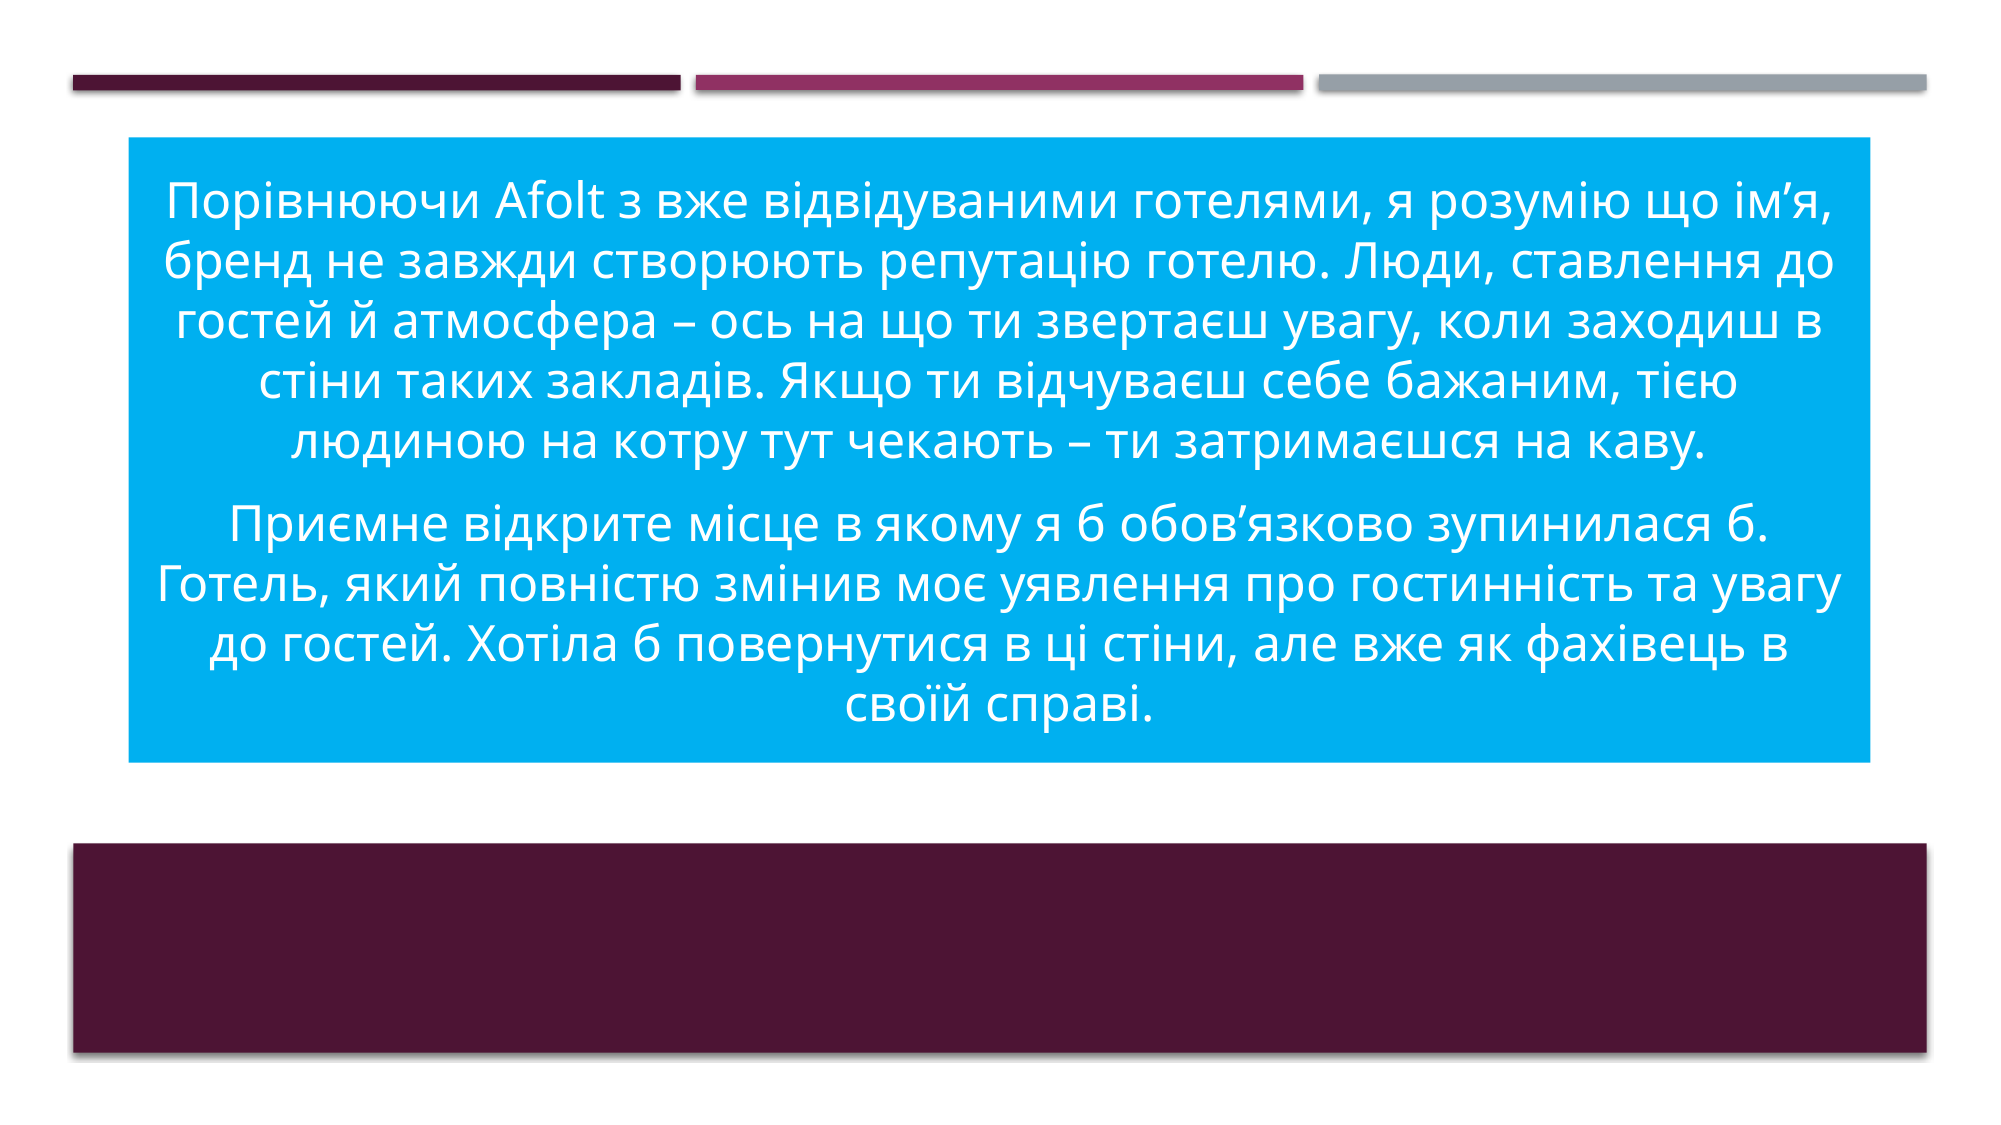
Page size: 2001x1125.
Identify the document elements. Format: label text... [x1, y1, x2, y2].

list Порівнюючи Afolt з вже відвідуваними готелями, я розумію що ім’я, бренд не завжди створюють репутацію готелю. Люди, ставлення до гостей й атмосфера – ось на що ти звертаєш увагу, коли заходиш в стіни таких закладів. Якщо ти відчуваєш себе бажаним, тією людиною на котру тут чекають – ти затримаєшся на каву. Приємне відкрите місце в якому я б обов’язково зупинилася б. Готель, який повністю змінив моє уявлення про гостинність та увагу до гостей. Хотіла б повернутися в ці стіни, але вже як фахівець в своїй справі. [128, 137, 1871, 763]
